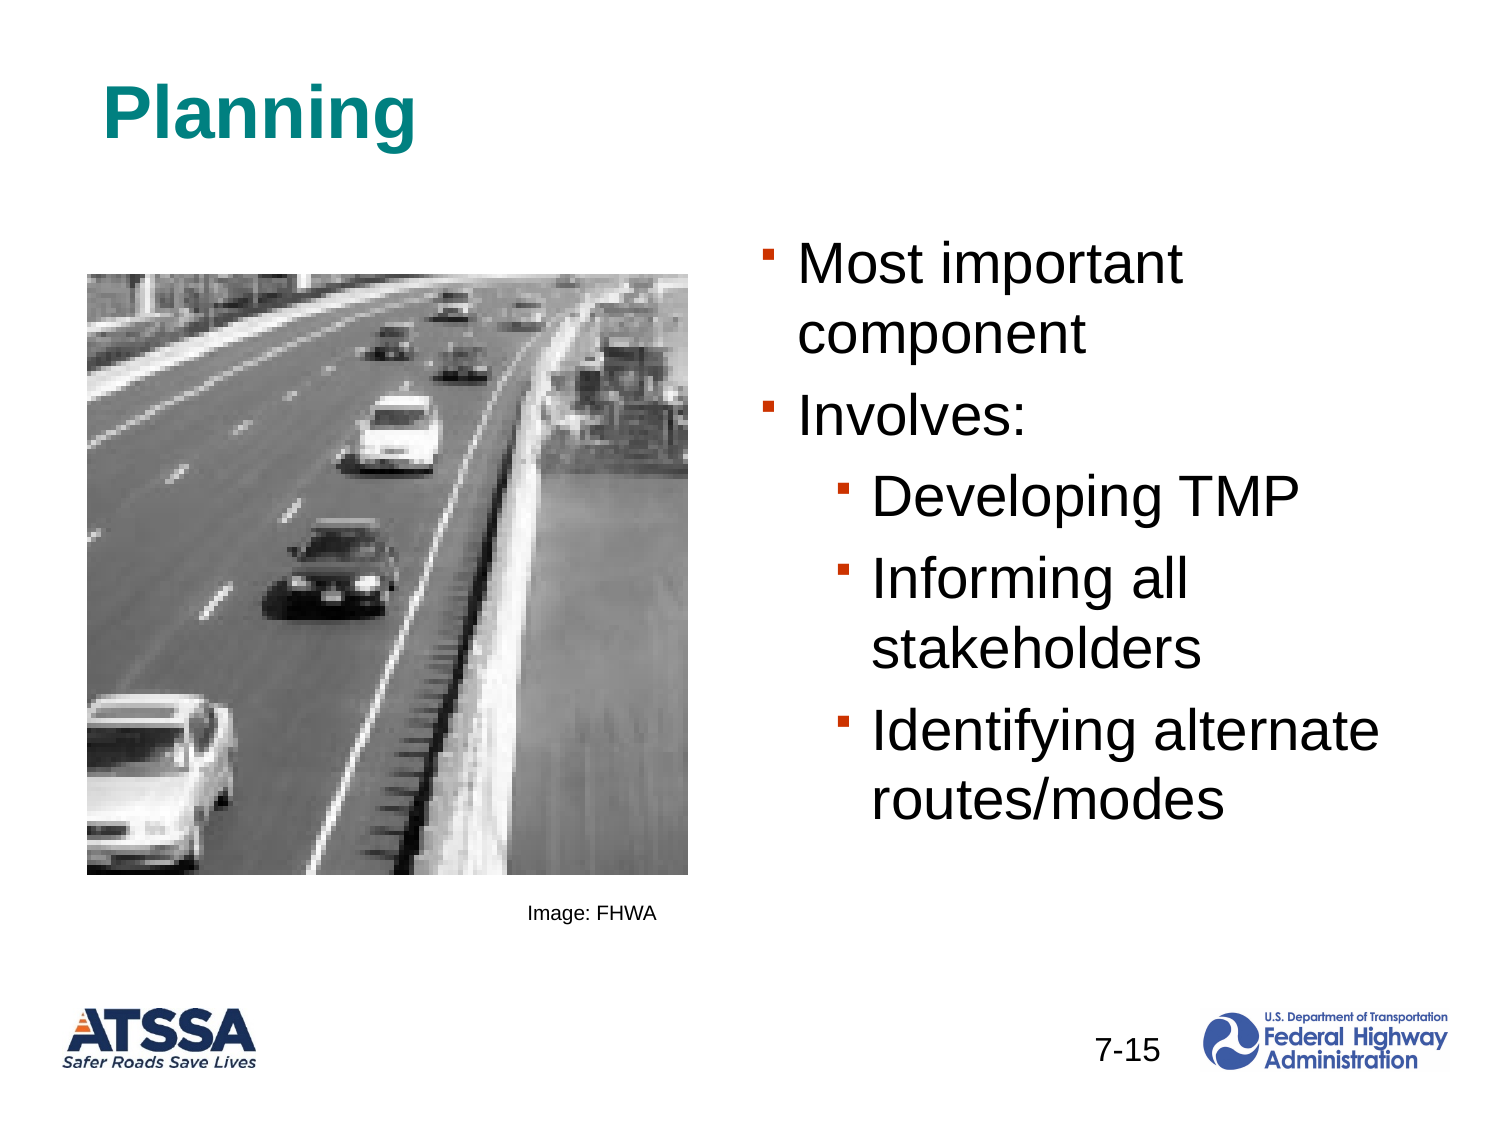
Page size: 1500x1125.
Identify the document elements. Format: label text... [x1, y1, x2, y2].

picture [1200, 1008, 1450, 1072]
picture [62, 1008, 256, 1068]
list Most important component Involves: Developing TMP Informing all stakeholders Identifying alternate routes/modes [744, 217, 1408, 1018]
title Planning [87, 0, 1500, 218]
text_box Image: FHWA [512, 892, 738, 933]
picture [87, 274, 688, 876]
